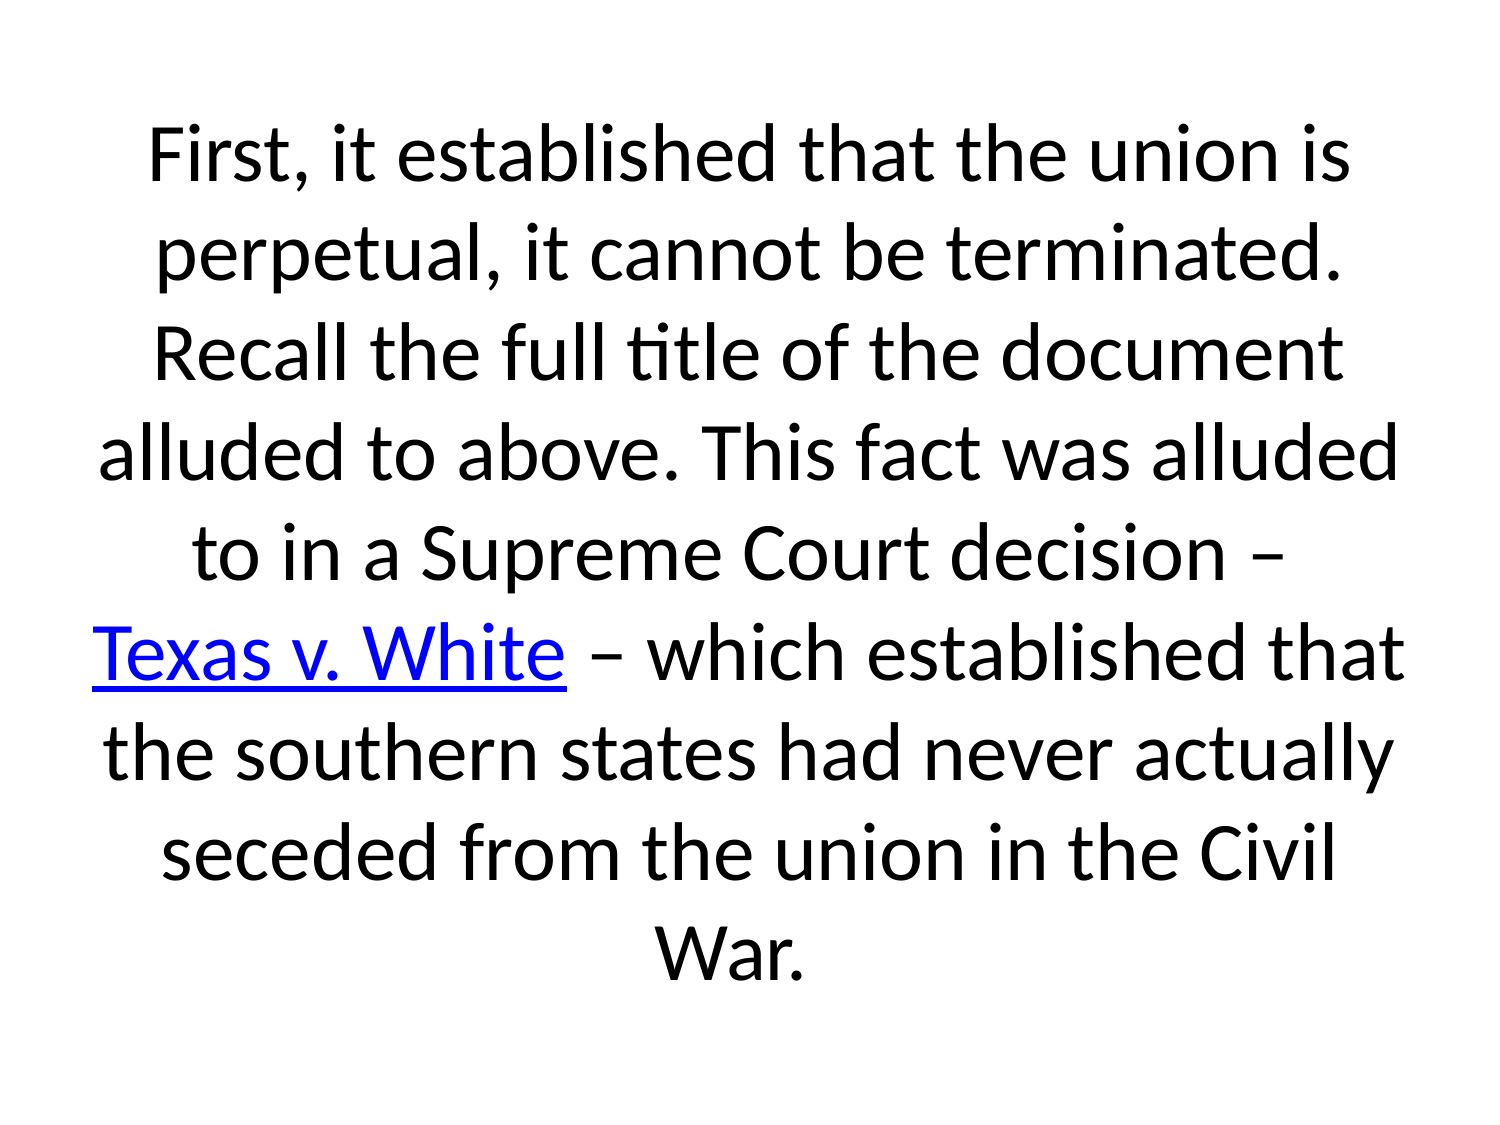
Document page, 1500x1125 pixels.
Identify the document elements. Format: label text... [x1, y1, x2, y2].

title First, it established that the union is perpetual, it cannot be terminated. Recall the full title of the document alluded to above. This fact was alluded to in a Supreme Court decision – Texas v. White – which established that the southern states had never actually seceded from the union in the Civil War. [75, 45, 1425, 1050]
